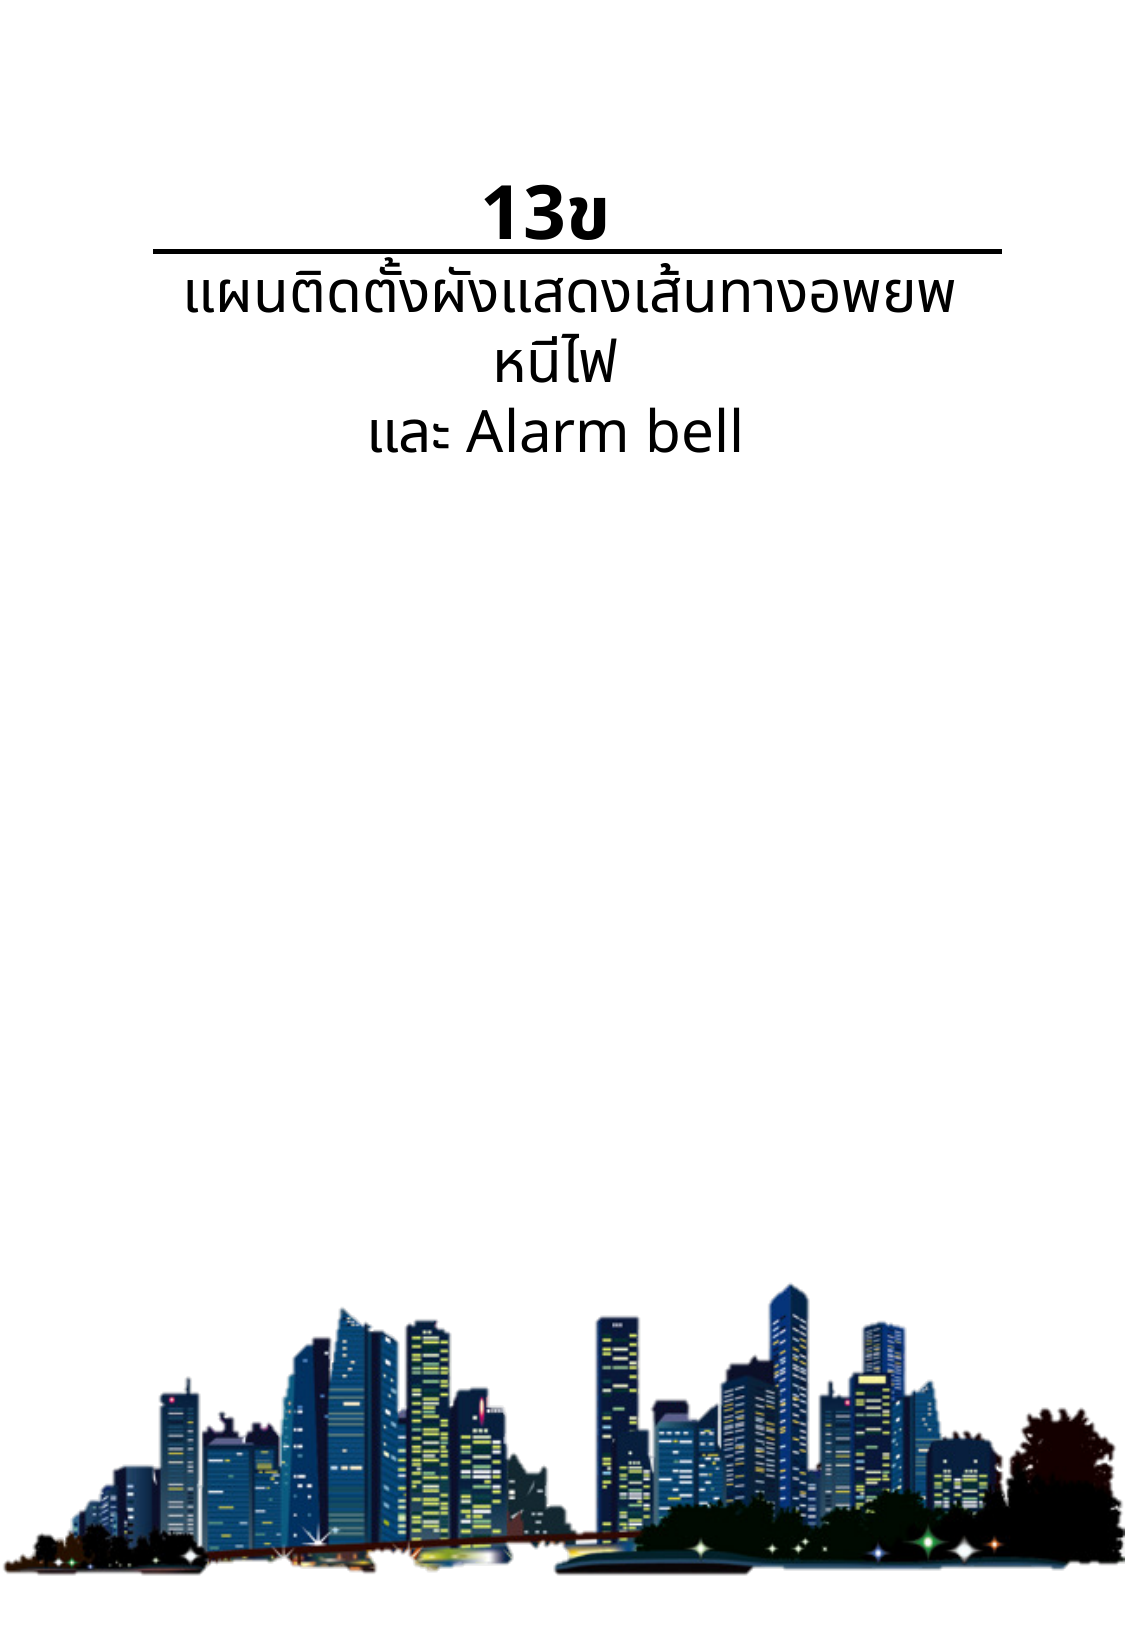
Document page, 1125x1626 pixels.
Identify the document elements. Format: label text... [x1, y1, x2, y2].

text_box 13ข แผนติดตั้งผังแสดงเส้นทางอพยพหนีไฟ และ Alarm bell [108, 156, 1002, 472]
picture [0, 1148, 1125, 1623]
